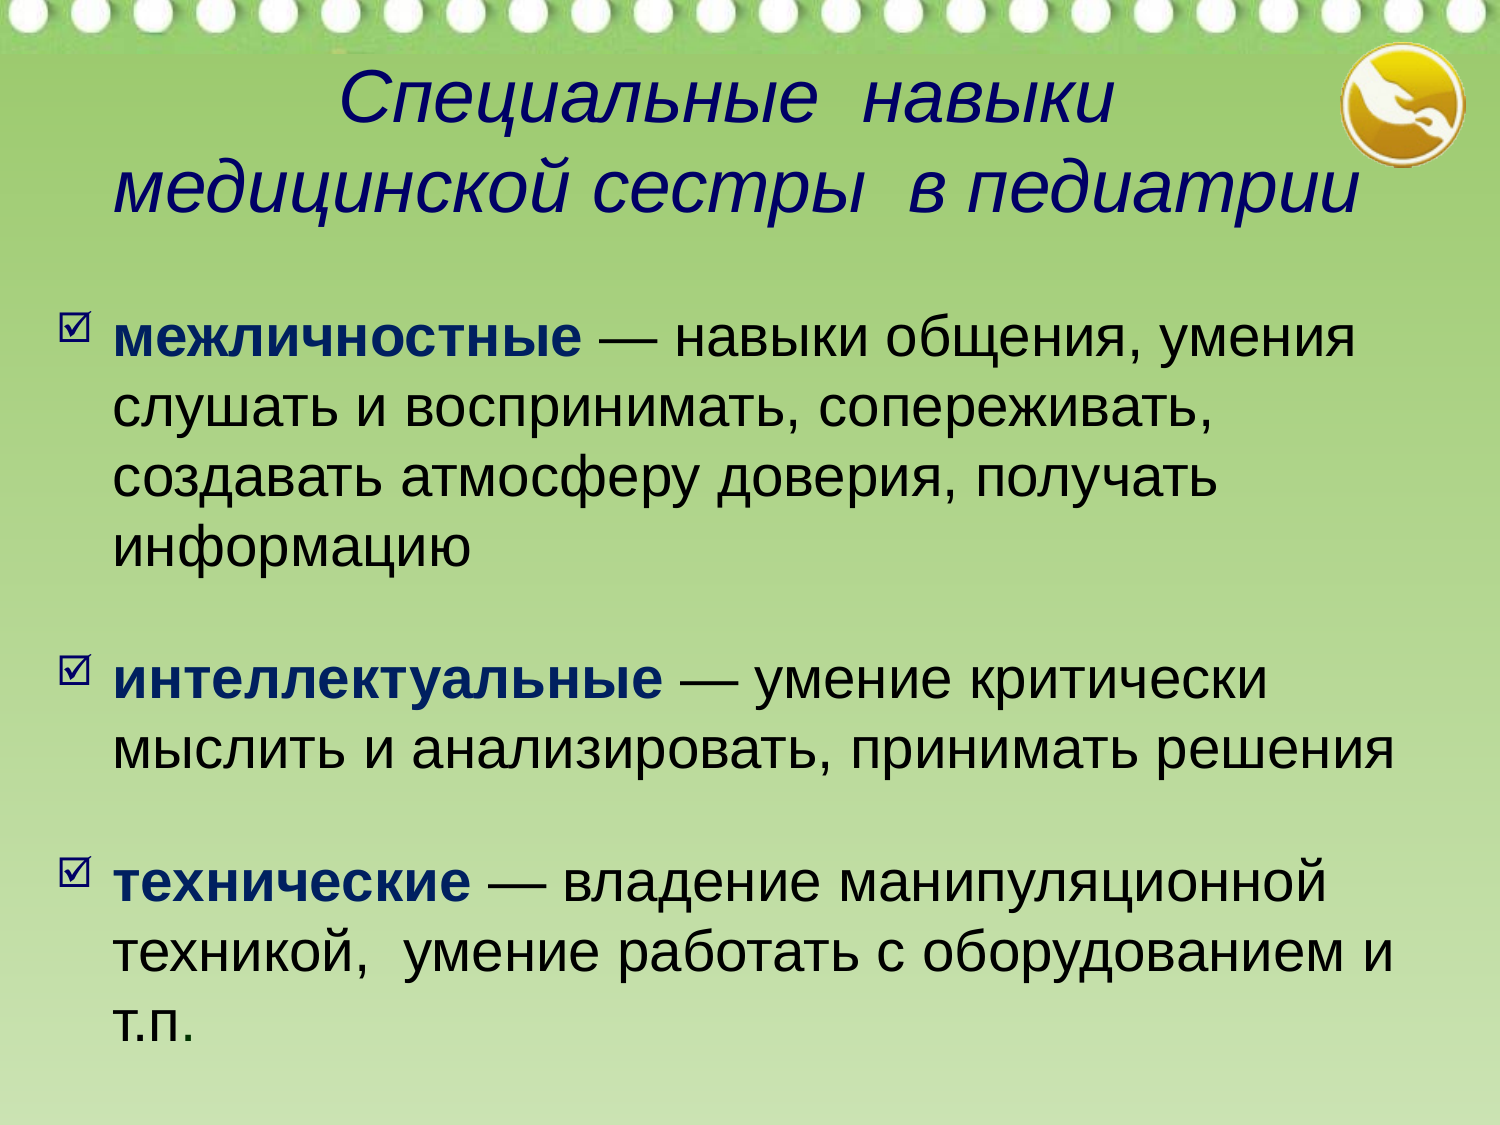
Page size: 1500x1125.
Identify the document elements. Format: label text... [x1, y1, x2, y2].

picture [0, 0, 1500, 168]
title Специальные навыки медицинской сестры в педиатрии [88, 54, 1388, 220]
list межличностные — навыки общения, умения слушать и воспринимать, сопереживать, создавать атмосферу доверия, получать информацию интеллектуальные — умение критически мыслить и анализировать, принимать решения технические — владение манипуляционной техникой, умение работать с оборудованием и т.п. [41, 290, 1447, 1083]
